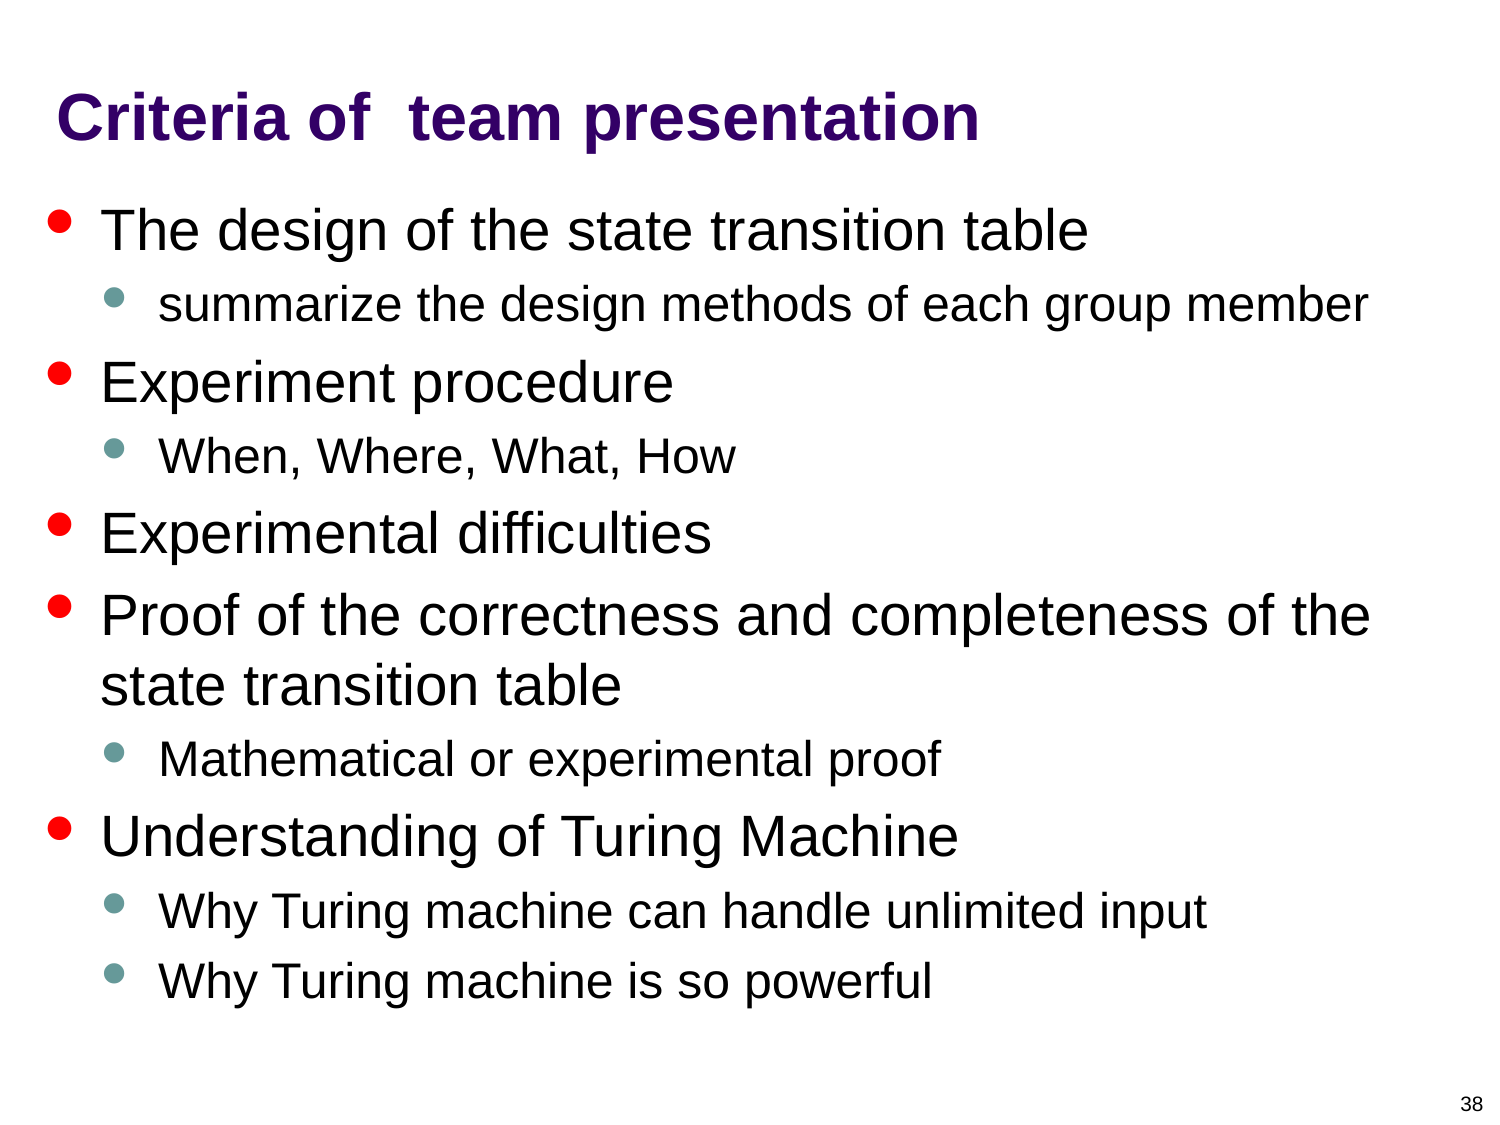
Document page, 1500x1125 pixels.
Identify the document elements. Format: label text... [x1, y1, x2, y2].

list The design of the state transition table summarize the design methods of each group member Experiment procedure When, Where, What, How Experimental difficulties Proof of the correctness and completeness of the state transition table Mathematical or experimental proof Understanding of Turing Machine Why Turing machine can handle unlimited input Why Turing machine is so powerful [29, 184, 1483, 1083]
slide_number 38 [1378, 1083, 1499, 1125]
title Criteria of team presentation [41, 19, 1471, 162]
